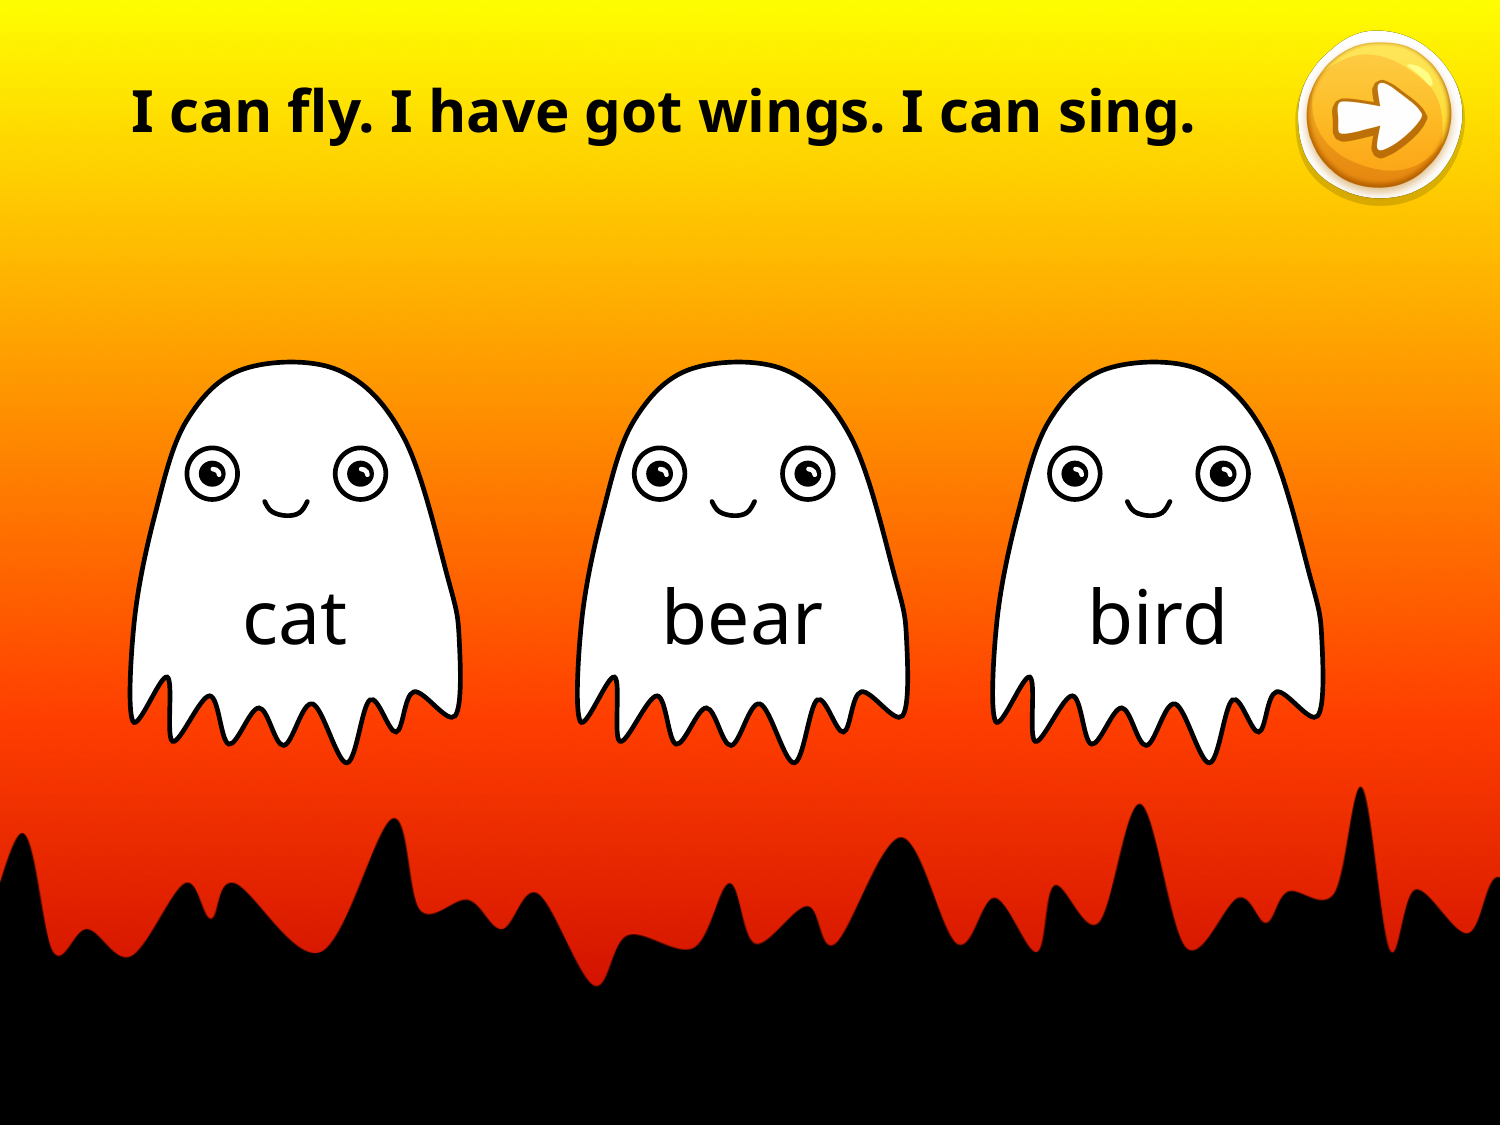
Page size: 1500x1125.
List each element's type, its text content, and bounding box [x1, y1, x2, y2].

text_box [130, 361, 461, 763]
text_box I can fly. I have got wings. I can sing. [79, 66, 1249, 152]
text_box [577, 361, 908, 763]
picture [0, 0, 1500, 1125]
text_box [992, 361, 1323, 763]
